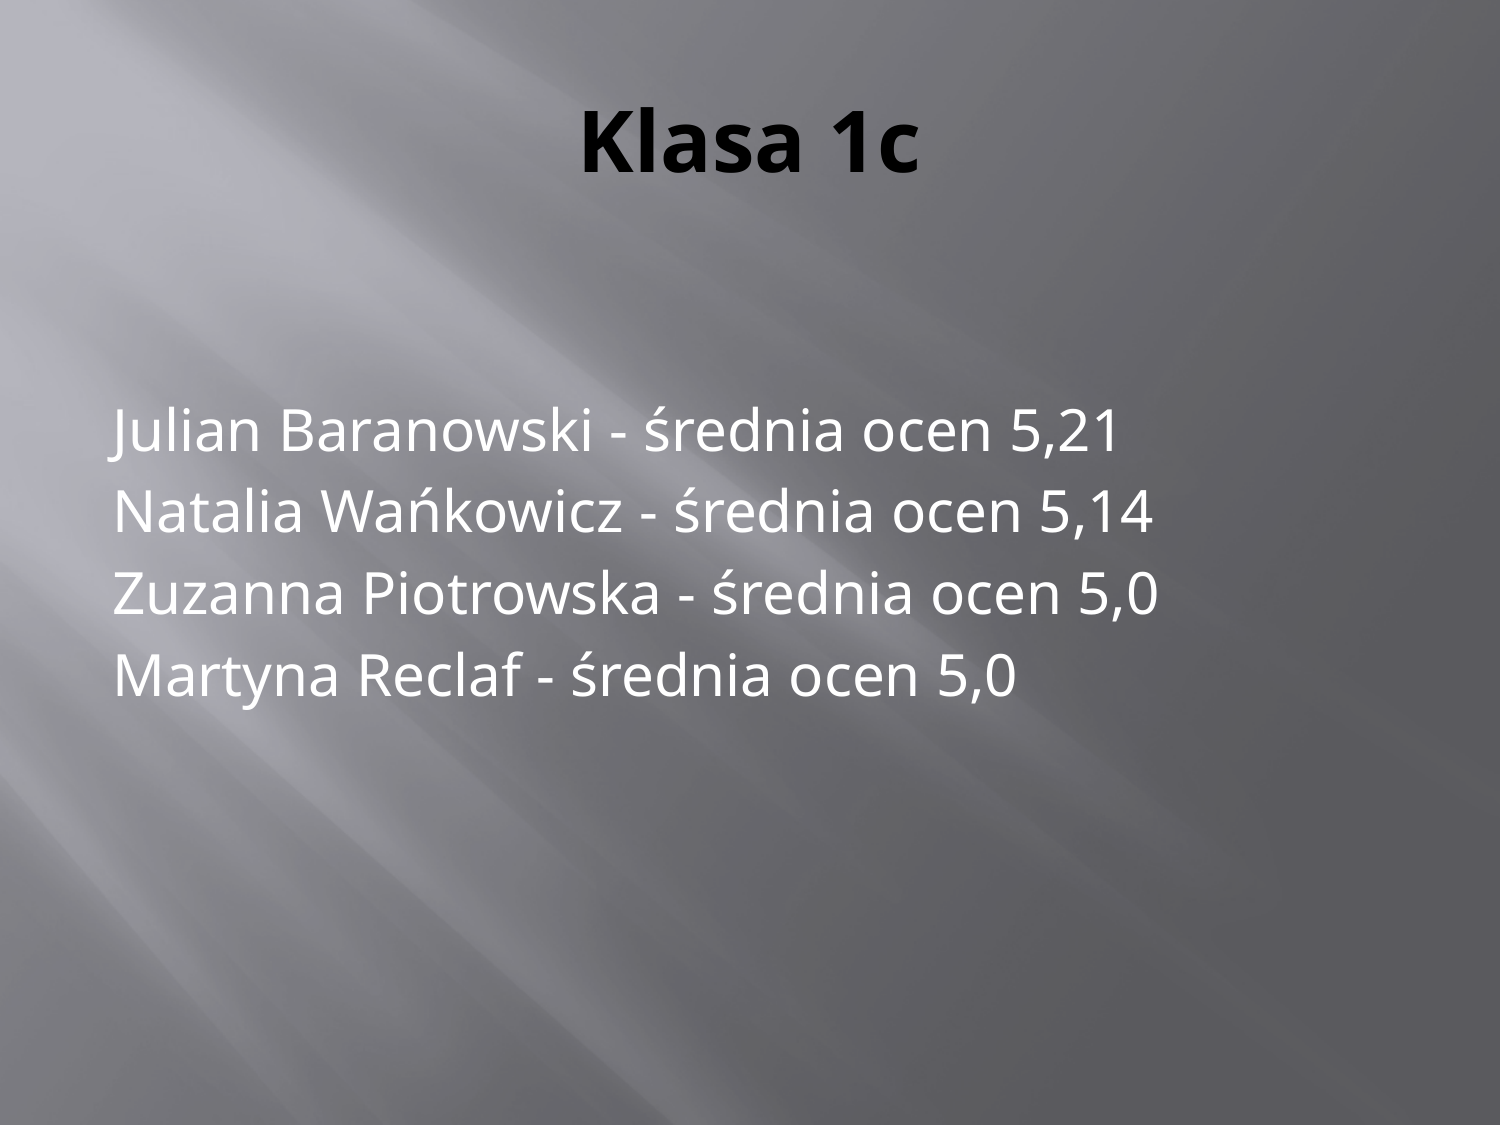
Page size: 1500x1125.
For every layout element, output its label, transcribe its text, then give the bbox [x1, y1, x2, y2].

title Klasa 1c [75, 45, 1425, 233]
list Julian Baranowski - średnia ocen 5,21 Natalia Wańkowicz - średnia ocen 5,14 Zuzanna Piotrowska - średnia ocen 5,0 Martyna Reclaf - średnia ocen 5,0 [75, 385, 1425, 1035]
